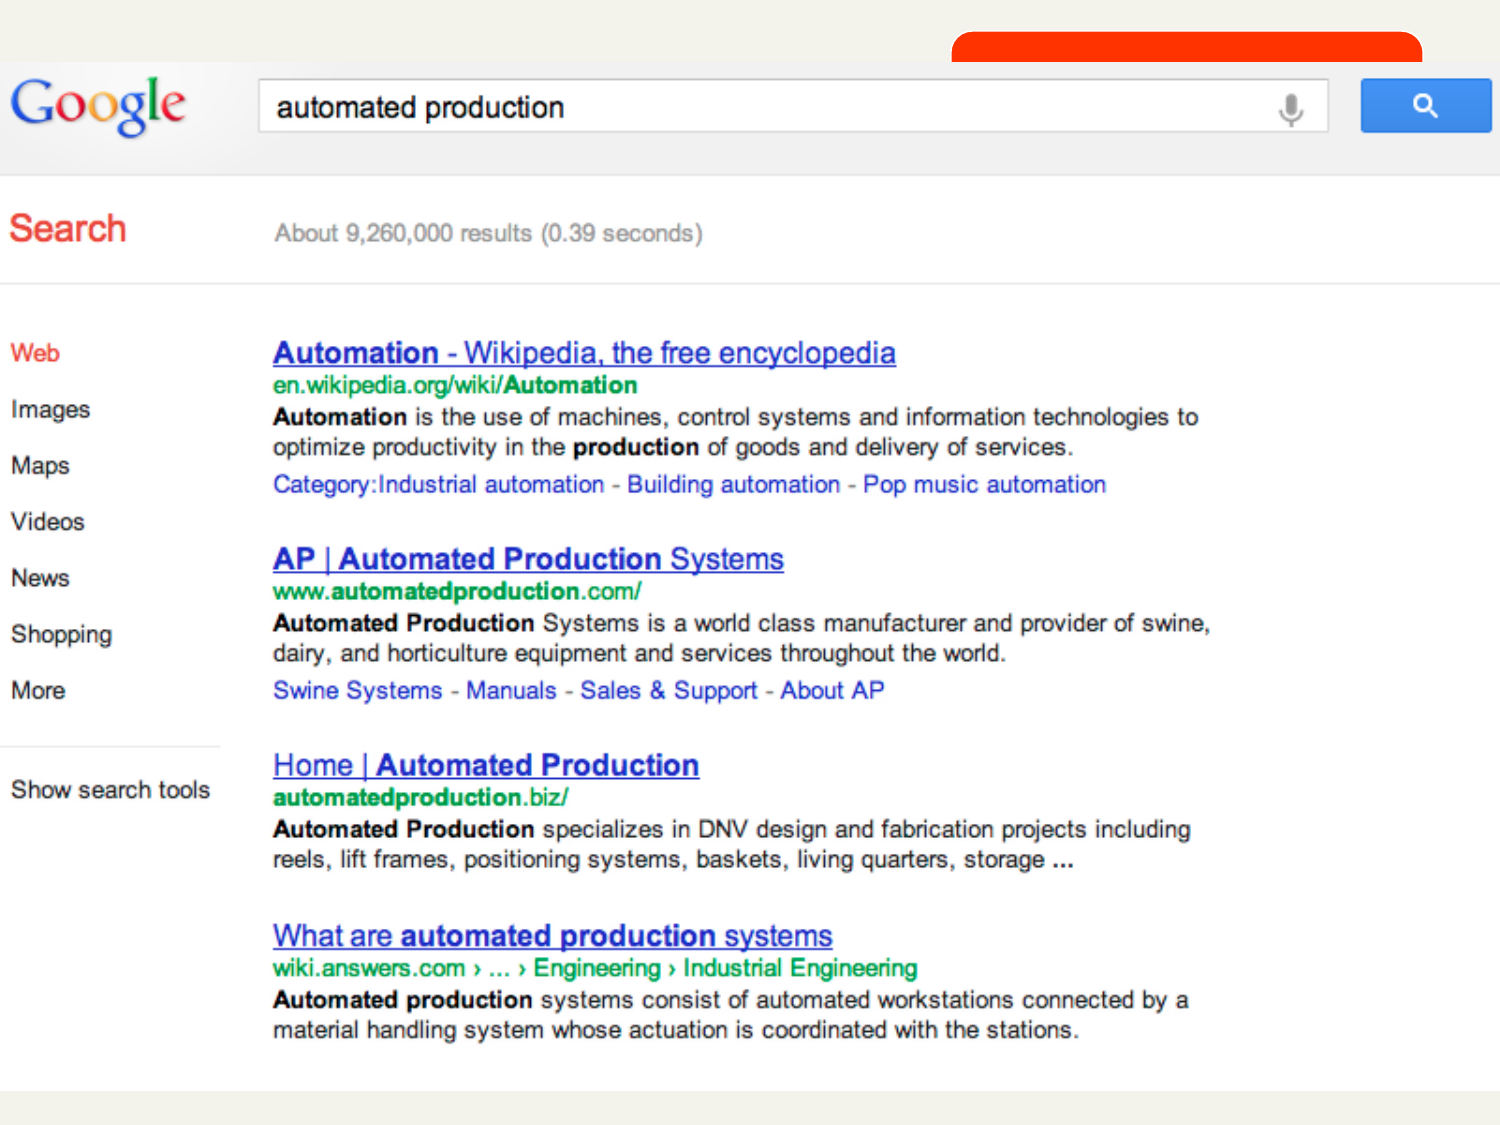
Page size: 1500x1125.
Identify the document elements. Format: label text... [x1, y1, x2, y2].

picture [0, 62, 1500, 1091]
text_box Porter’s algorithm [950, 30, 1424, 60]
